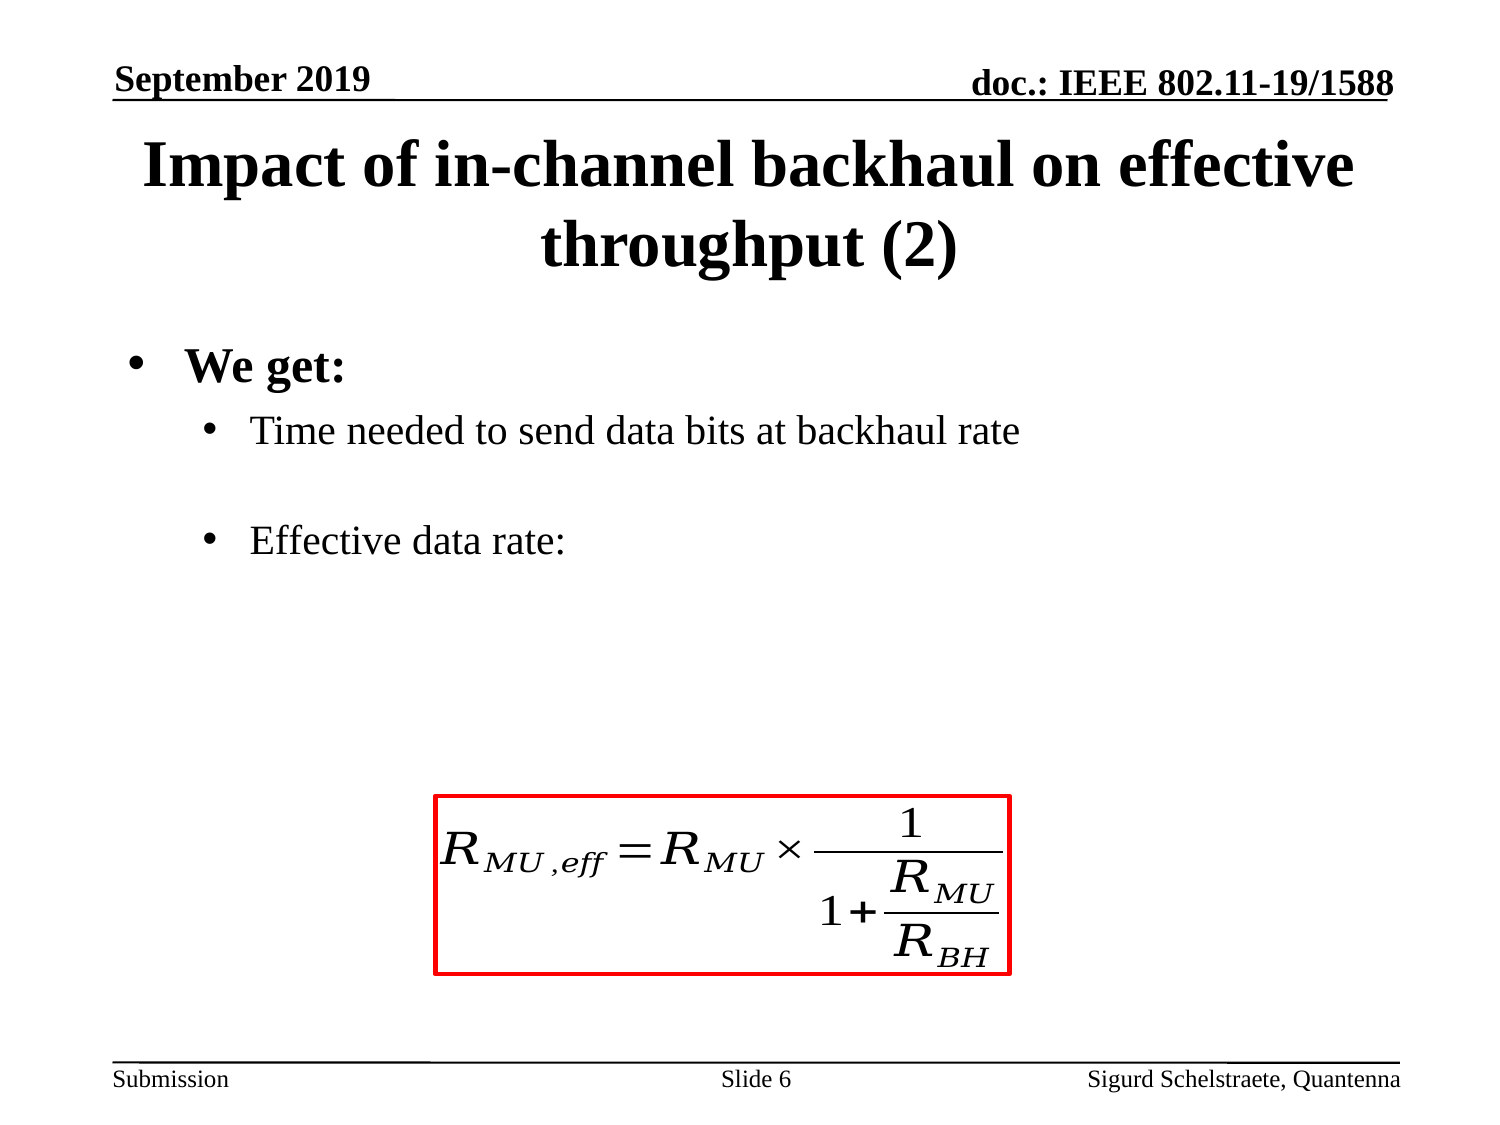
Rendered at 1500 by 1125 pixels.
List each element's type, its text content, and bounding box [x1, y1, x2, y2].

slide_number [114, 54, 423, 100]
footer Sigurd Schelstraete, Quantenna [878, 1061, 1402, 1093]
slide_number Slide 6 [712, 1061, 800, 1123]
title Impact of in-channel backhaul on effective throughput (2) [112, 112, 1388, 288]
